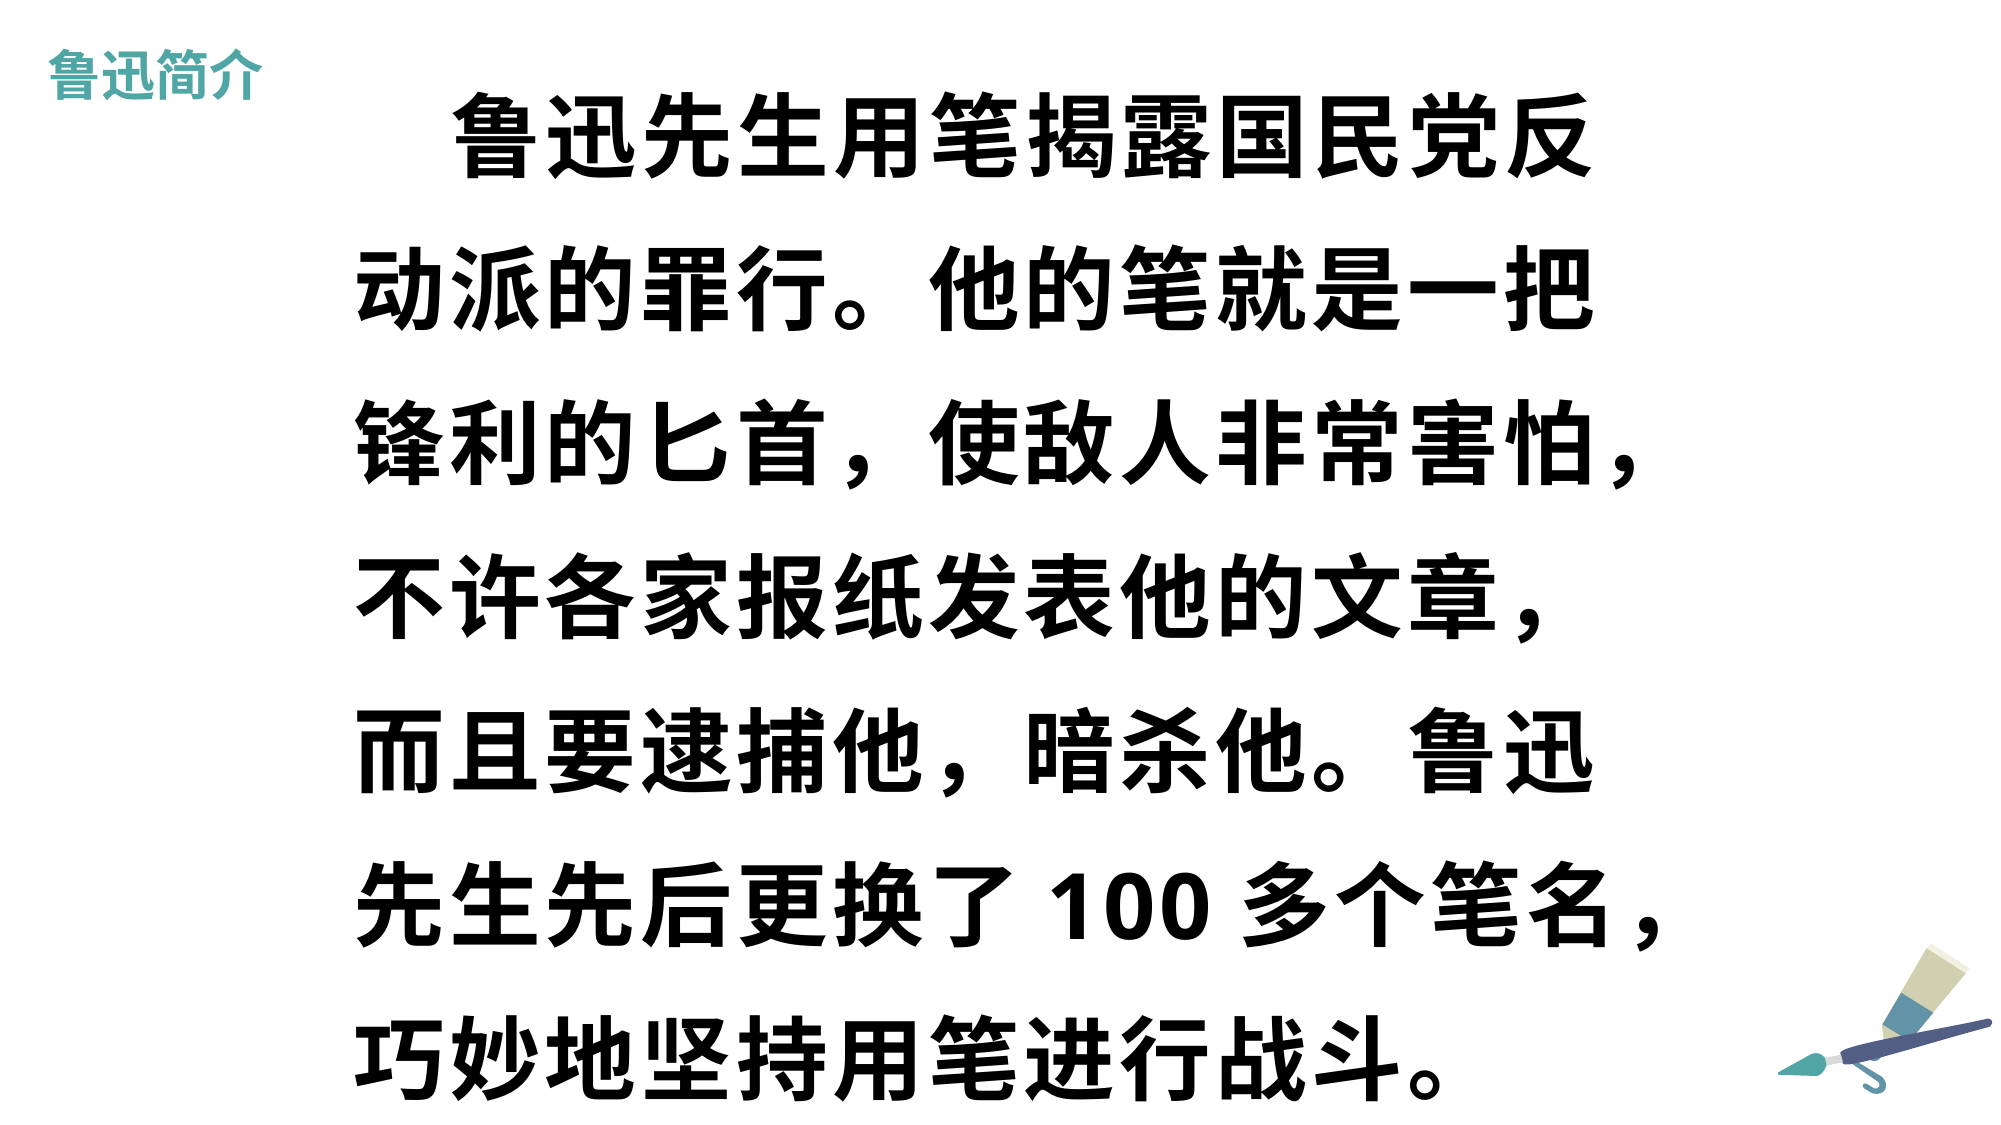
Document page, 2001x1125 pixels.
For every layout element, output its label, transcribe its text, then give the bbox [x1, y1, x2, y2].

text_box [1811, 945, 1974, 1125]
text_box 鲁迅简介 [32, 33, 347, 114]
title 鲁迅先生用笔揭露国民党反动派的罪行。他的笔就是一把锋利的匕首，使敌人非常害怕，不许各家报纸发表他的文章，而且要逮捕他，暗杀他。鲁迅先生先后更换了100多个笔名，巧妙地坚持用笔进行战斗。 [338, 101, 1689, 1045]
